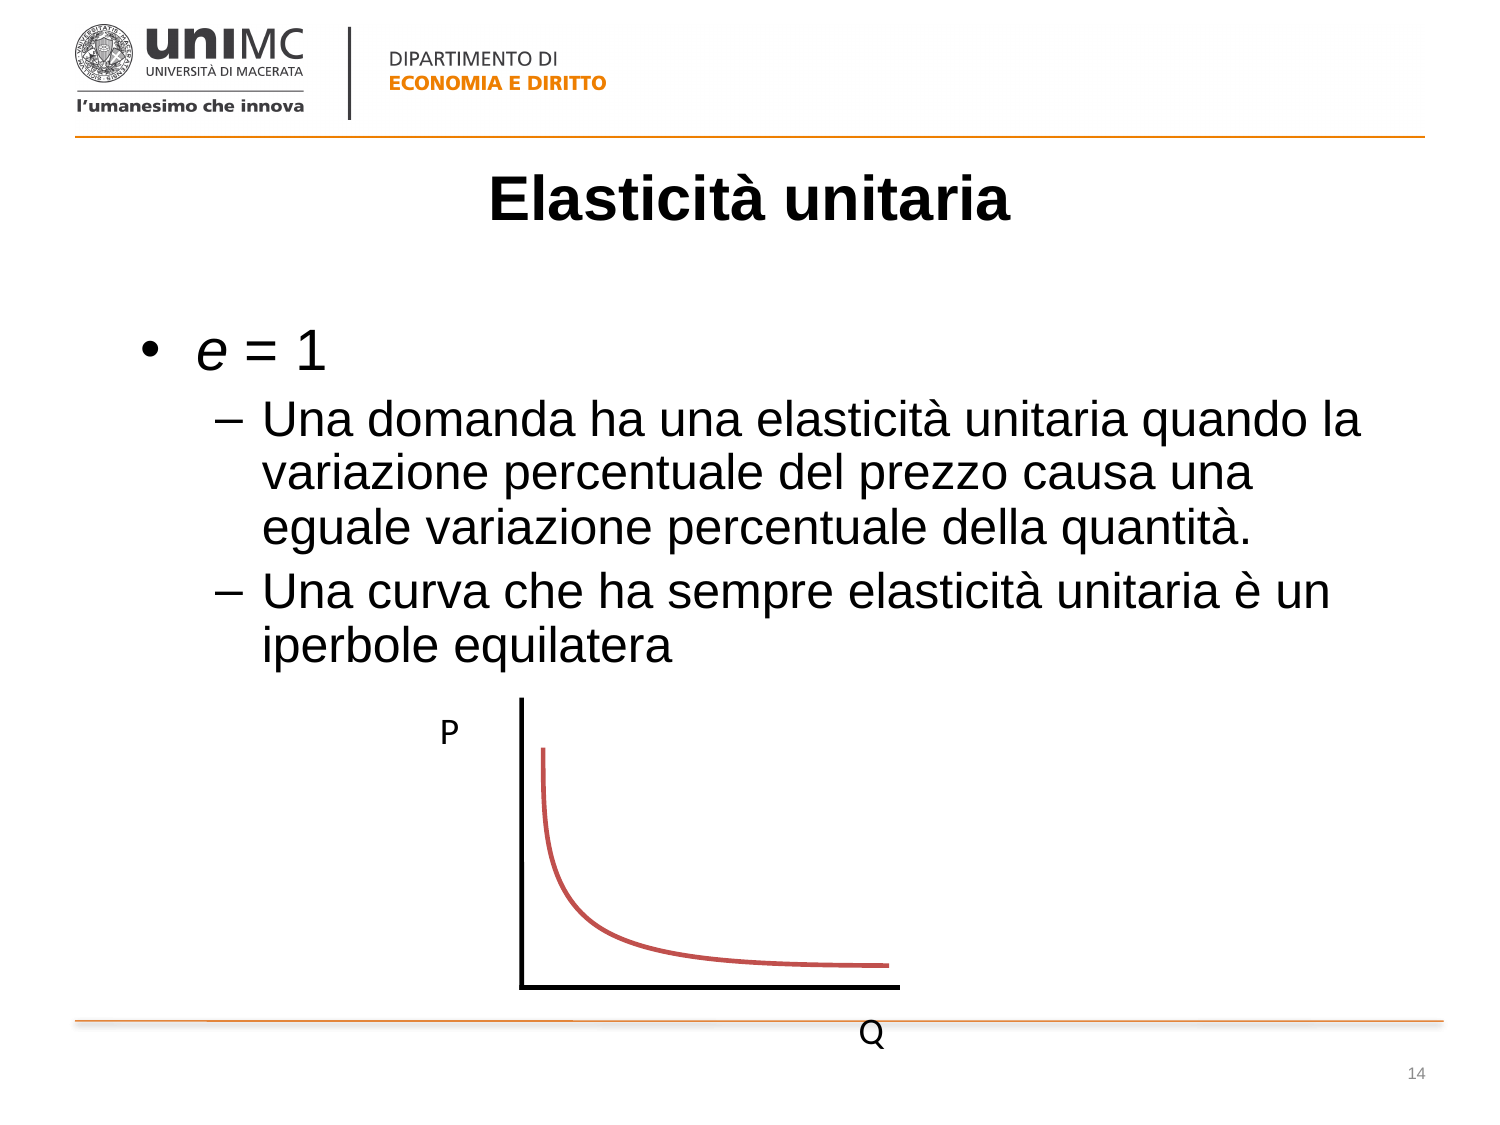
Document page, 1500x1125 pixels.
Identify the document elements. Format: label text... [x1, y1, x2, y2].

slide_number 14 [1091, 1042, 1442, 1103]
title Elasticità unitaria [75, 149, 1425, 241]
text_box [424, 699, 959, 1076]
picture [75, 24, 1425, 138]
list e = 1 Una domanda ha una elasticità unitaria quando la variazione percentuale del prezzo causa una eguale variazione percentuale della quantità. Una curva che ha sempre elasticità unitaria è un iperbole equilatera [125, 312, 1400, 700]
